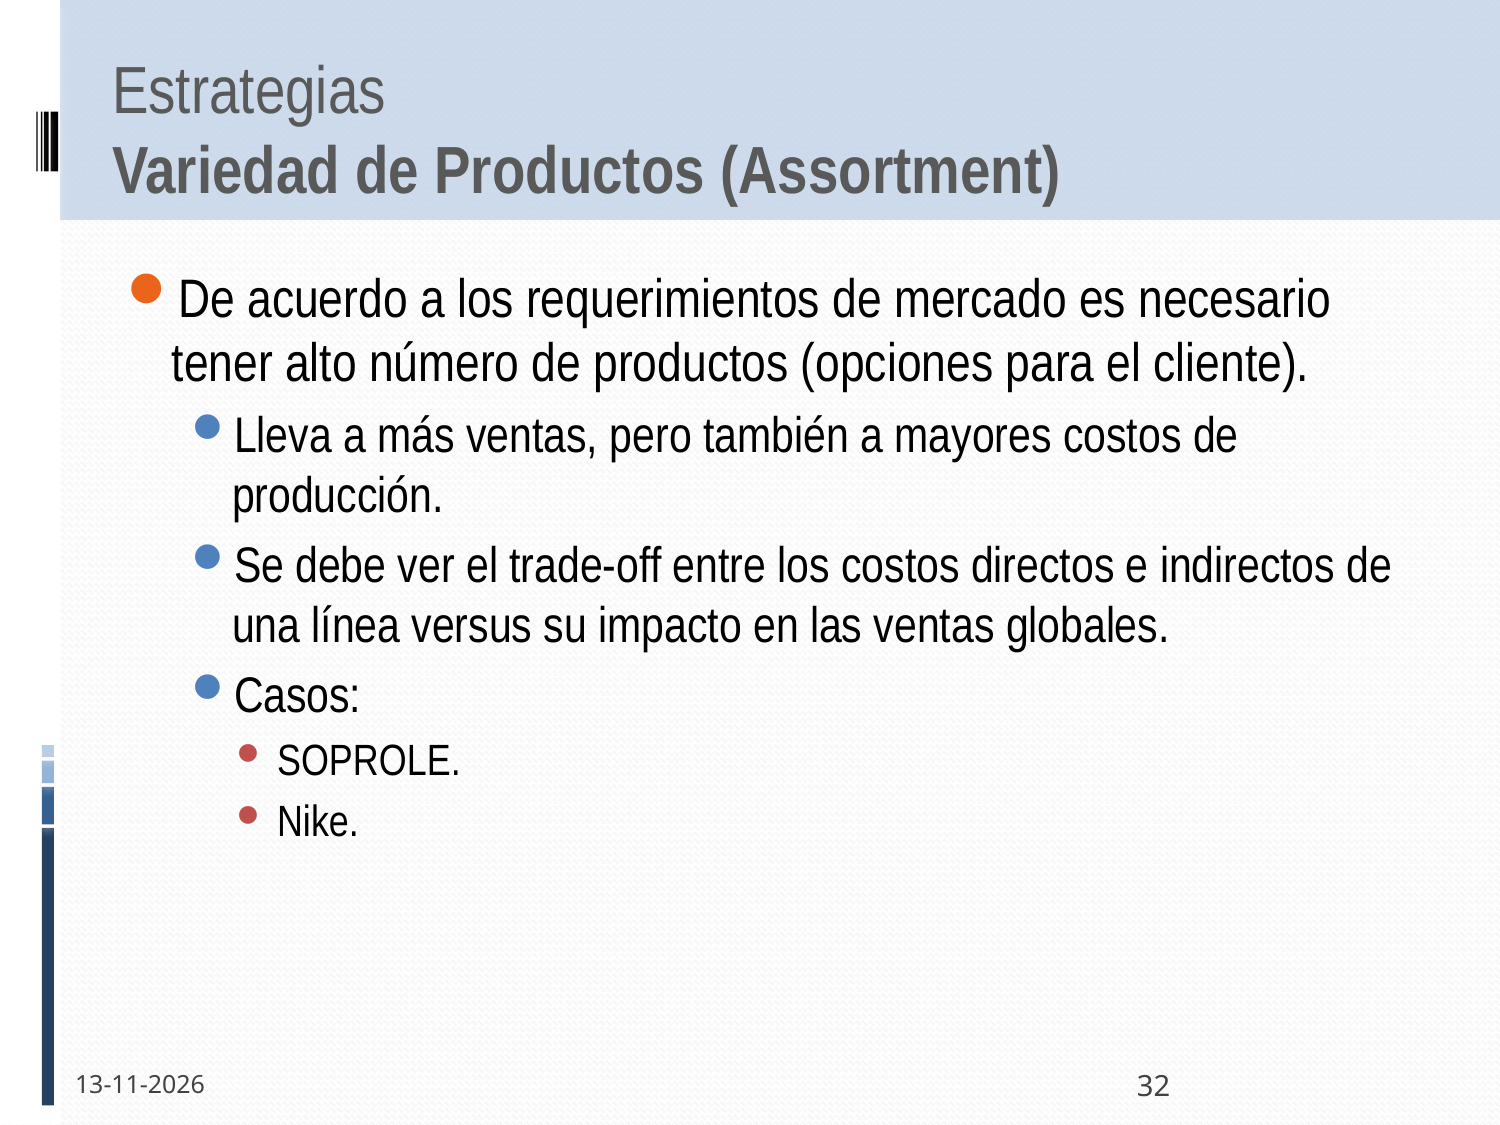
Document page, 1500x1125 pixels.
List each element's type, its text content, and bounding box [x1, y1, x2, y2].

slide_number 32 [1045, 1046, 1171, 1107]
list De acuerdo a los requerimientos de mercado es necesario tener alto número de productos (opciones para el cliente). Lleva a más ventas, pero también a mayores costos de producción. Se debe ver el trade-off entre los costos directos e indirectos de una línea versus su impacto en las ventas globales. Casos: SOPROLE. Nike. [111, 255, 1436, 1038]
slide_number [75, 1042, 243, 1103]
title Estrategias Variedad de Productos (Assortment) [111, 18, 1436, 207]
